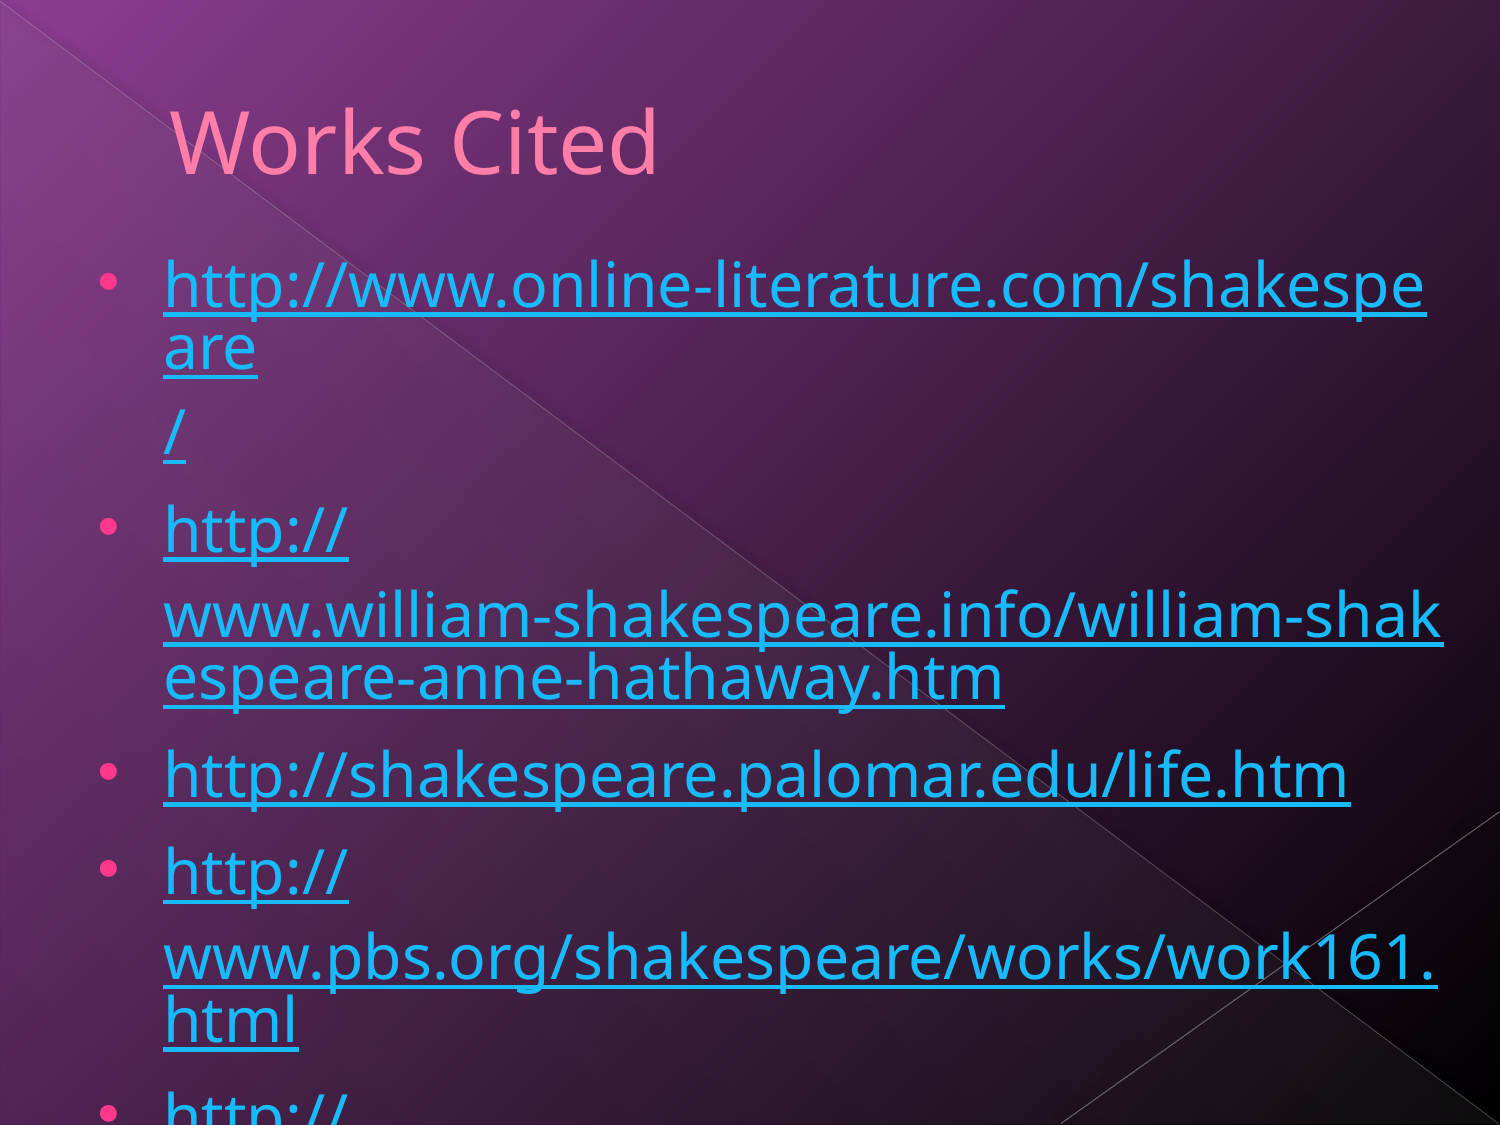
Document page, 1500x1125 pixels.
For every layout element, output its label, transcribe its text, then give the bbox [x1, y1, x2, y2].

title Works Cited [75, 24, 1425, 237]
list http://www.online-literature.com/shakespeare/ http://www.william-shakespeare.info/william-shakespeare-anne-hathaway.htm http://shakespeare.palomar.edu/life.htm http://www.pbs.org/shakespeare/works/work161.html http://www.e-booksdirectory.com/details.php?ebook=4133 [75, 237, 1475, 1125]
